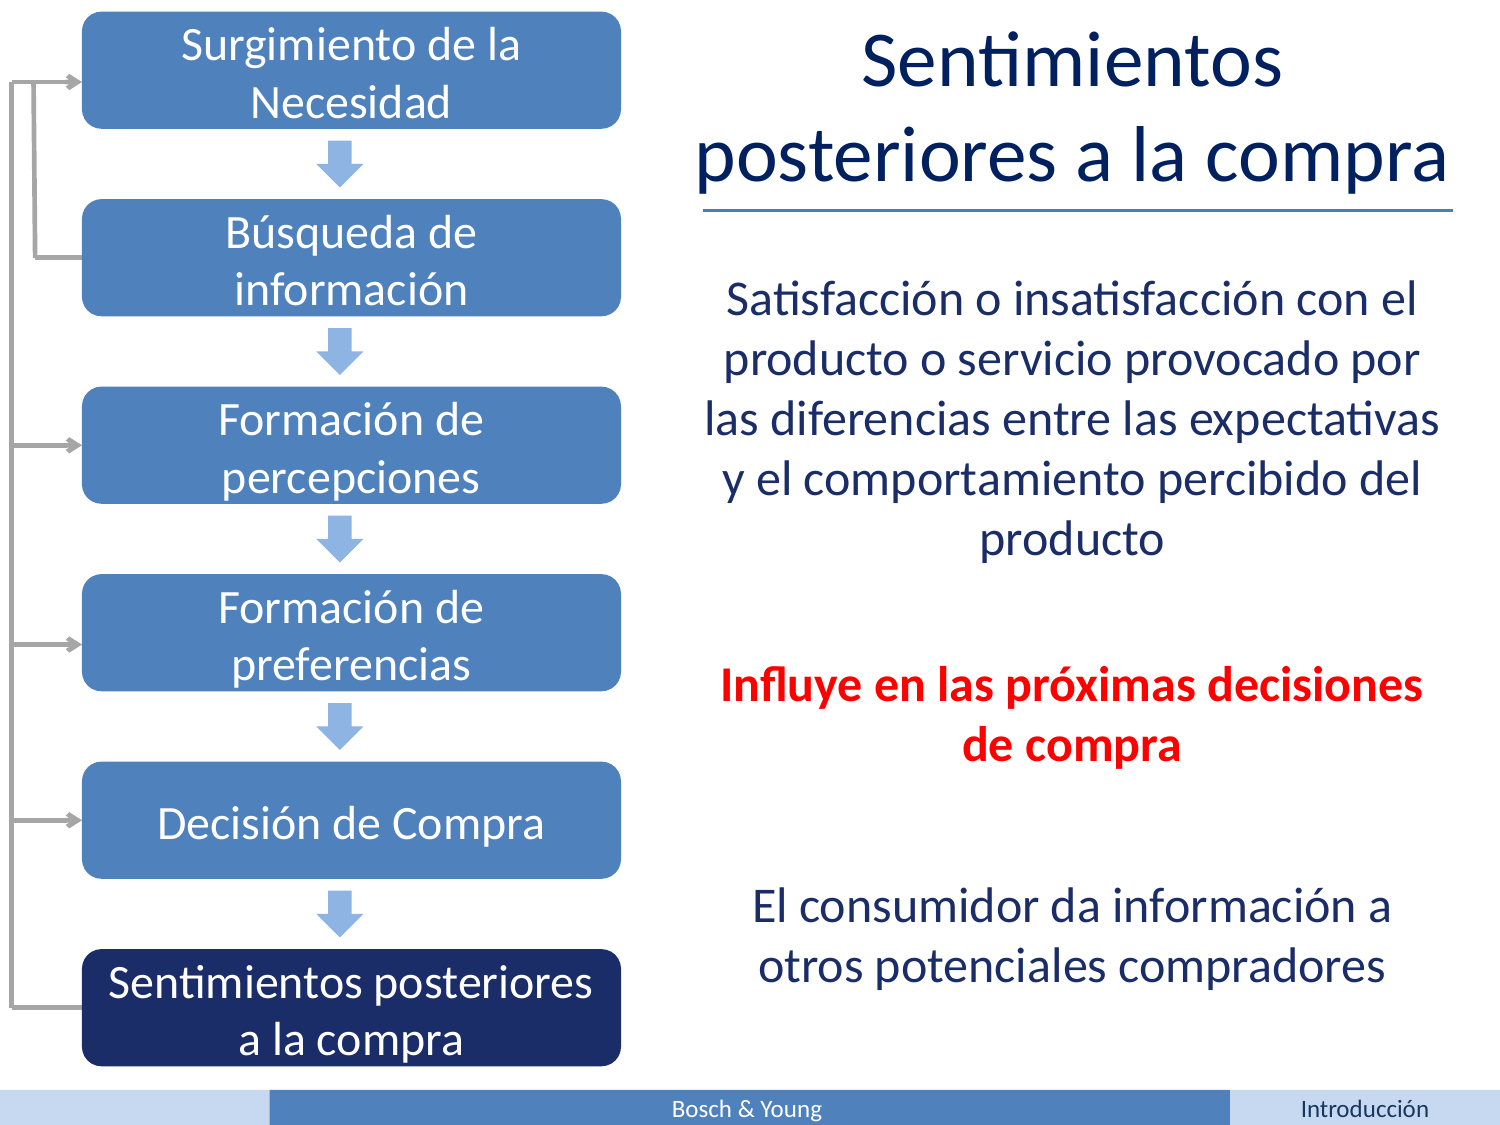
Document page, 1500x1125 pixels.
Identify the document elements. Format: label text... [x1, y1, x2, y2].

text_box Sentimientos posteriores a la compra [679, 0, 1465, 205]
text_box Introducción [1228, 1088, 1500, 1125]
text_box Satisfacción o insatisfacción con el producto o servicio provocado por las diferencias entre las expectativas y el comportamiento percibido del producto [679, 257, 1465, 573]
text_box El consumidor da información a otros potenciales compradores [679, 864, 1465, 1000]
text_box [0, 1088, 272, 1125]
text_box Bosch & Young [272, 1088, 1228, 1125]
text_box Influye en las próximas decisiones de compra [679, 644, 1465, 780]
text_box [11, 11, 622, 1067]
